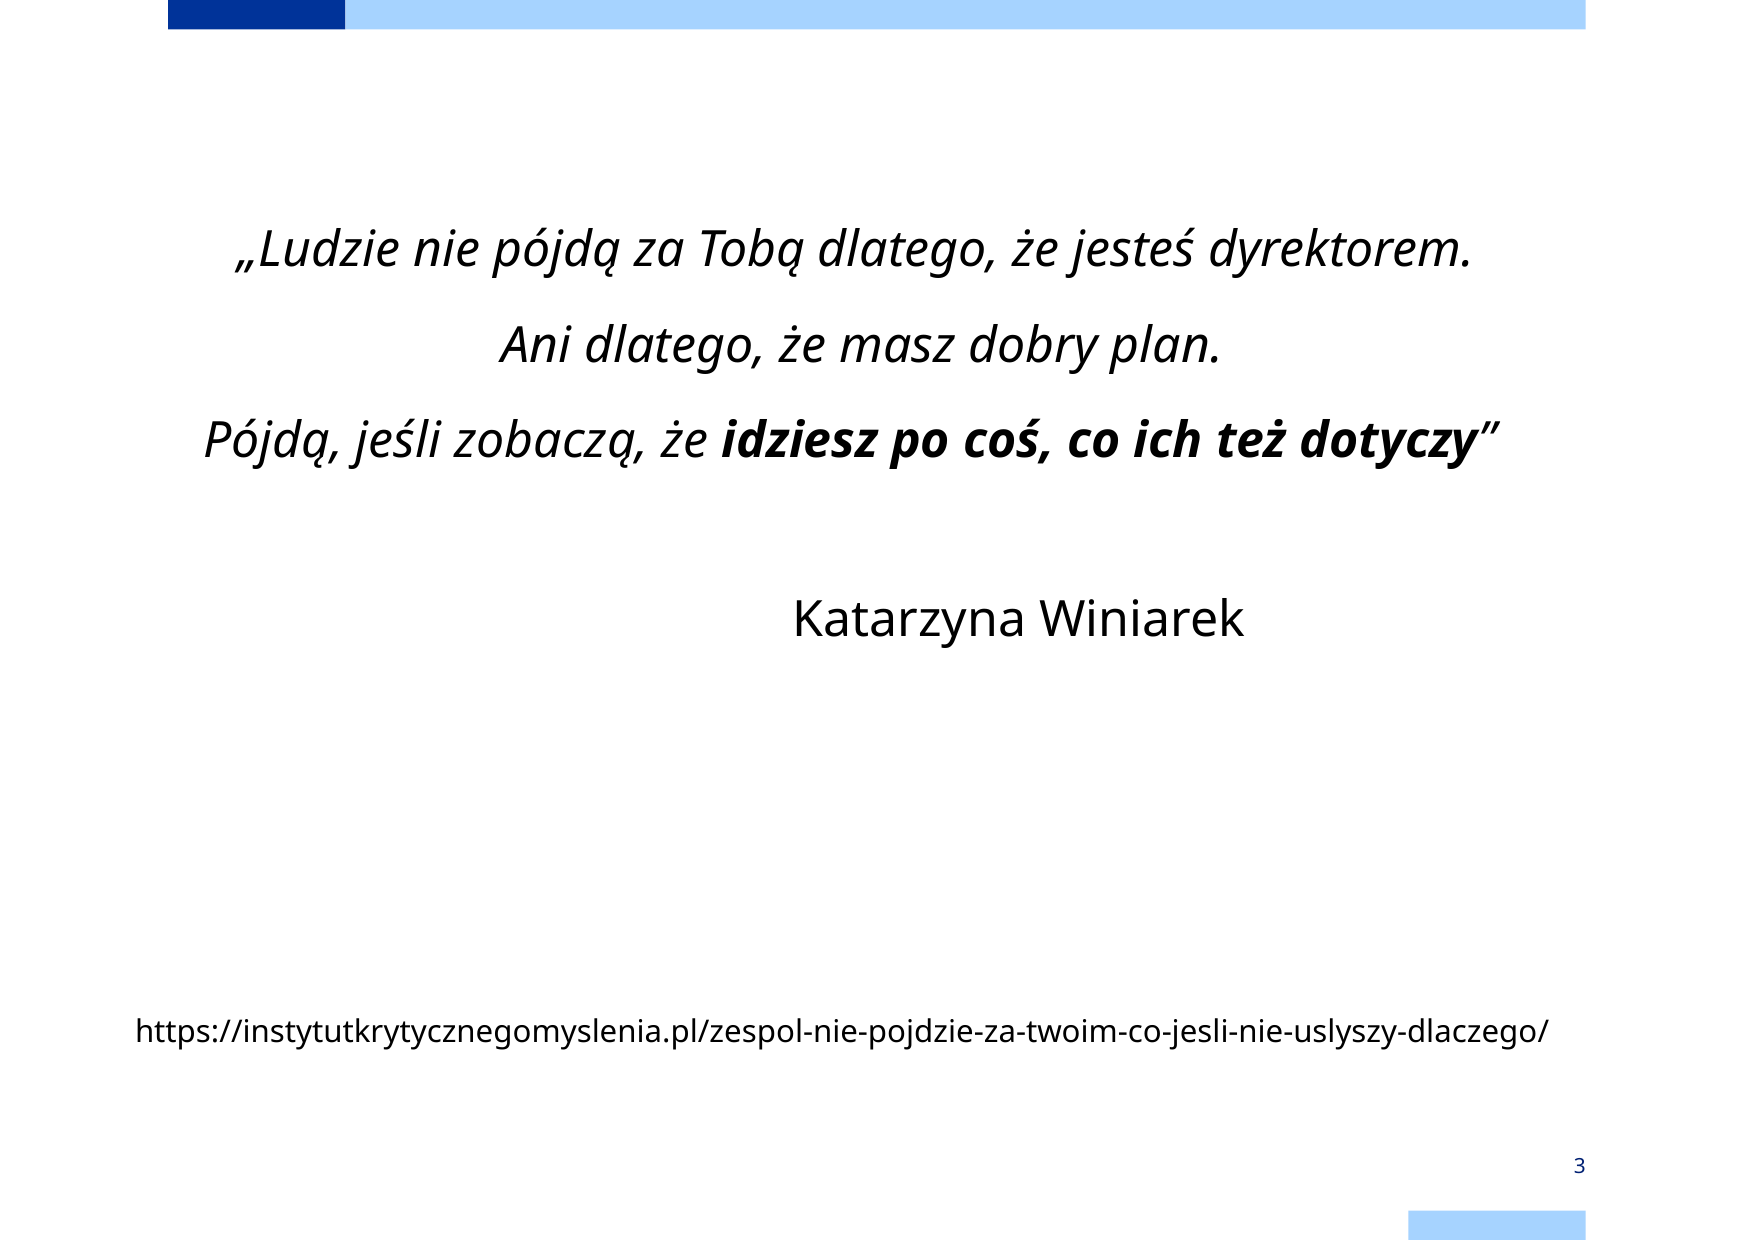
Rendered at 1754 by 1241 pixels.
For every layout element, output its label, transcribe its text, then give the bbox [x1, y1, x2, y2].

slide_number 3 [1408, 1151, 1586, 1182]
list „Ludzie nie pójdą za Tobą dlatego, że jesteś dyrektorem. Ani dlatego, że masz dobry plan. Pójdą, jeśli zobaczą, że idziesz po coś, co ich też dotyczy” Katarzyna Winiarek https://instytutkrytycznegomyslenia.pl/zespol-nie-pojdzie-za-twoim-co-jesli-nie-uslyszy-dlaczego/ [61, 123, 1633, 1152]
